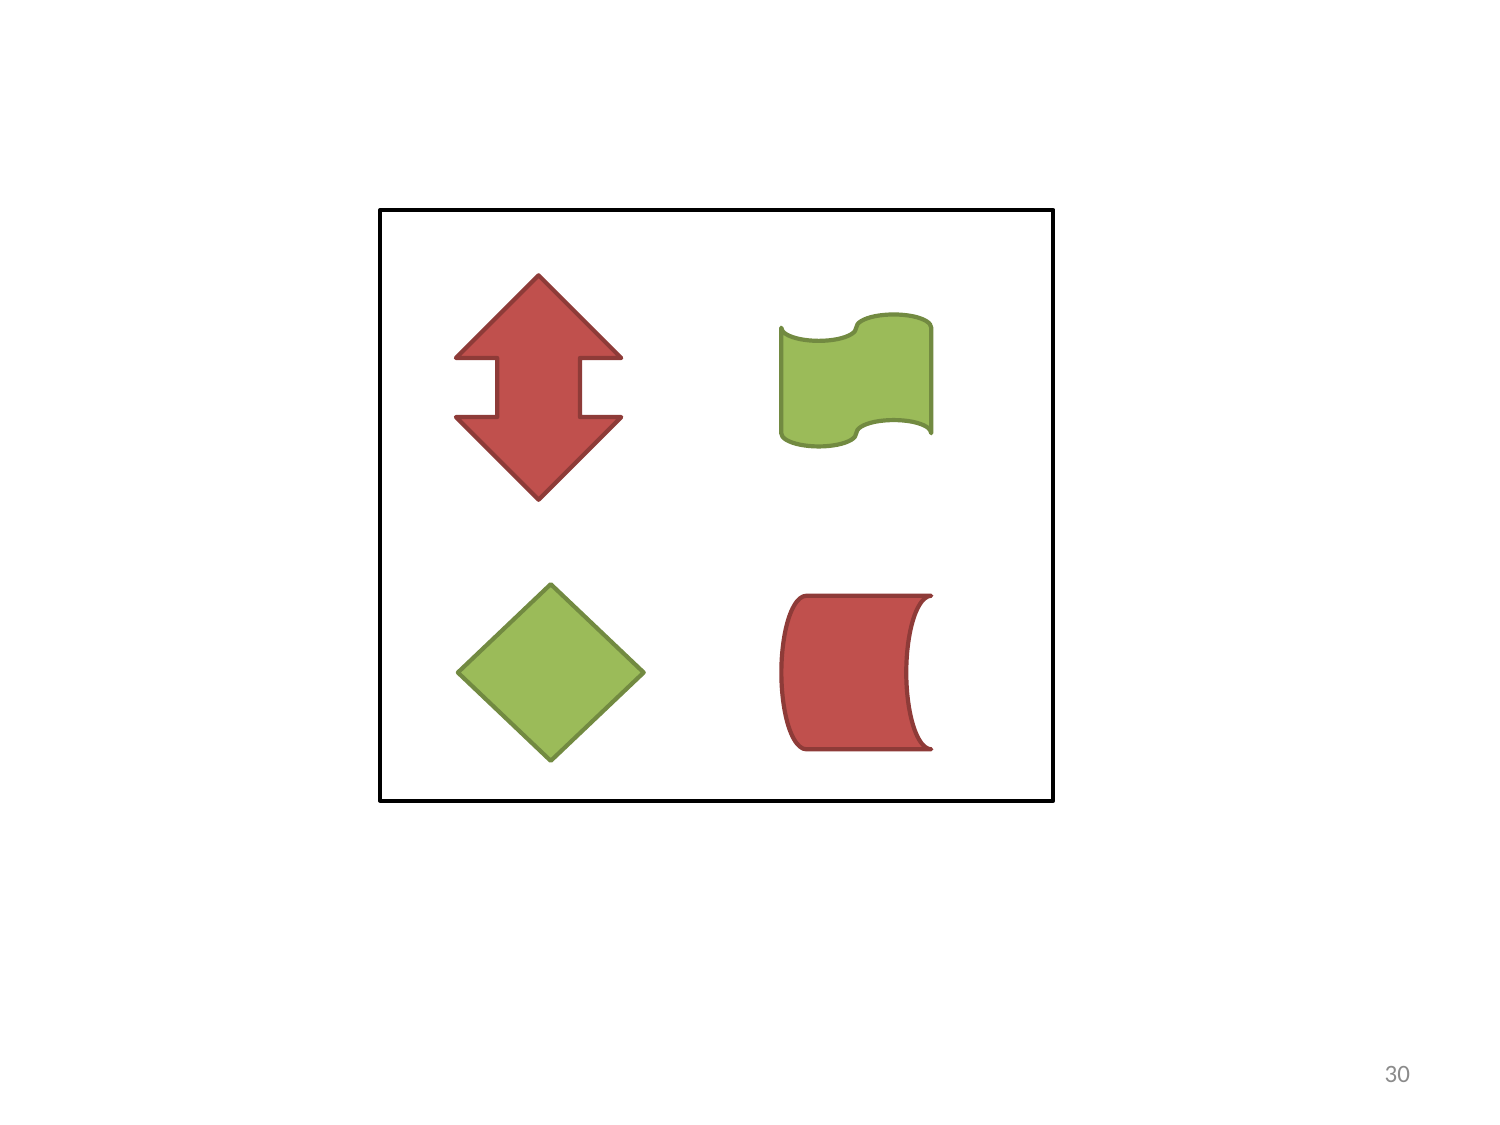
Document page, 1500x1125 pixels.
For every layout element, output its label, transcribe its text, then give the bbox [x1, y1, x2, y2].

text_box [455, 582, 646, 763]
text_box [779, 312, 934, 449]
text_box [378, 208, 1055, 803]
text_box [453, 273, 624, 502]
slide_number 30 [1074, 1042, 1425, 1103]
text_box [779, 593, 934, 752]
